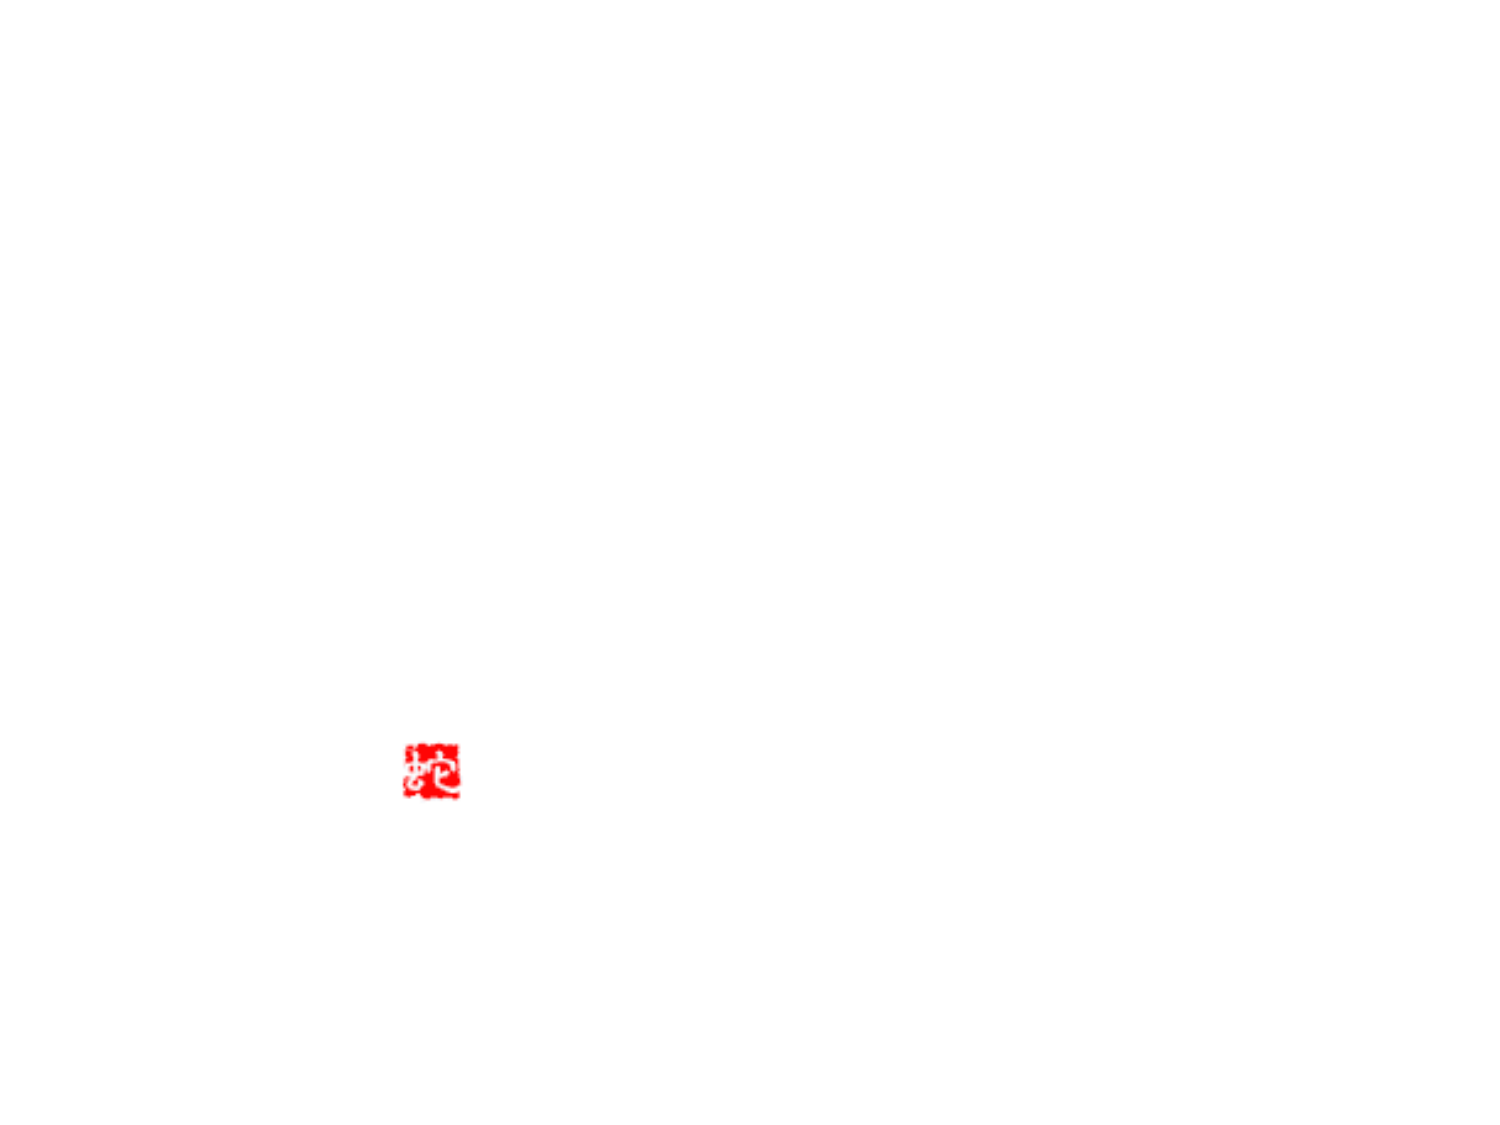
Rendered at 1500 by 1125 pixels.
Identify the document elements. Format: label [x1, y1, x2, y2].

picture [362, 54, 979, 863]
